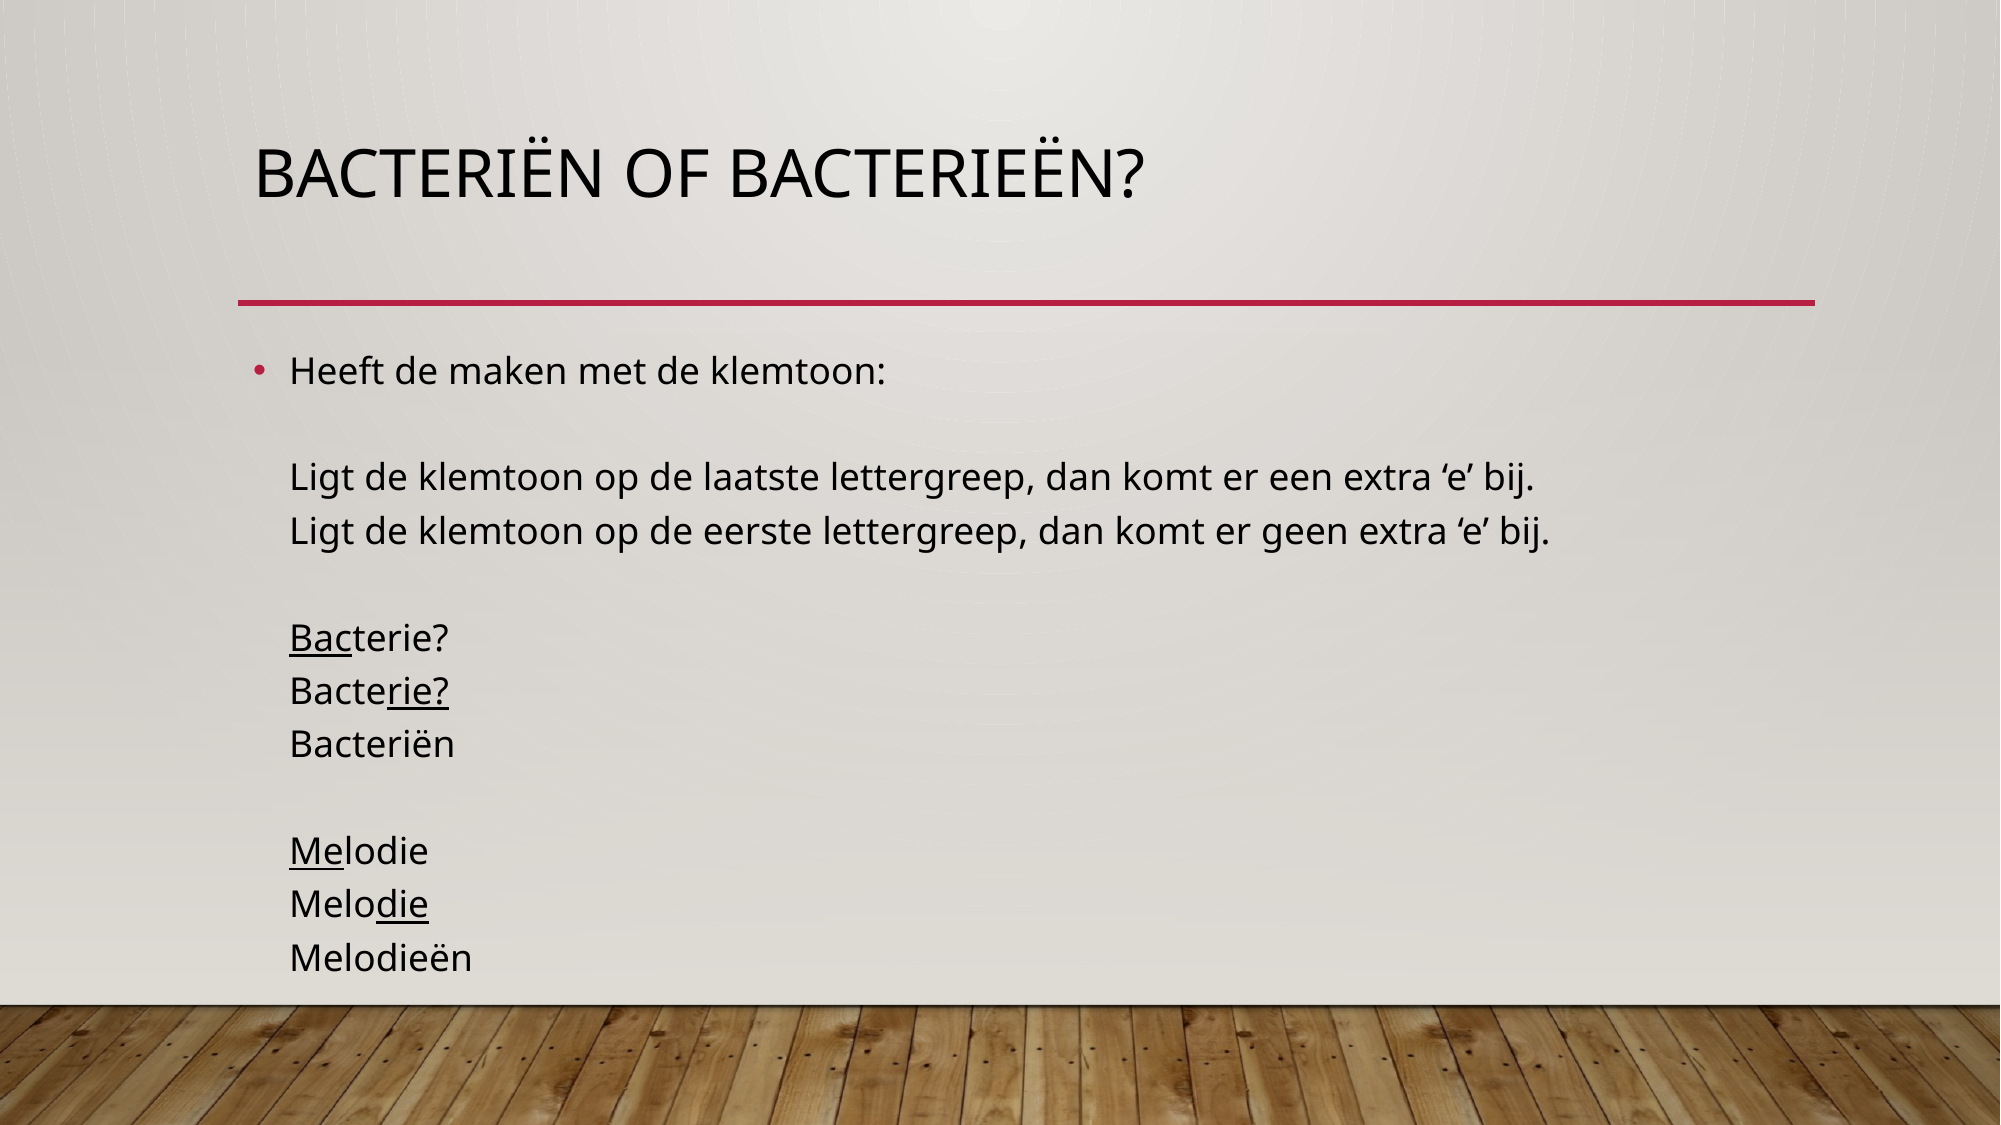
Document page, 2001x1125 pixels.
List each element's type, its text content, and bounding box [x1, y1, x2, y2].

title Bacteriën of Bacterieën? [238, 131, 1814, 305]
list Heeft de maken met de klemtoon: Ligt de klemtoon op de laatste lettergreep, dan komt er een extra ‘e’ bij. Ligt de klemtoon op de eerste lettergreep, dan komt er geen extra ‘e’ bij. Bacterie? Bacterie? Bacteriën Melodie Melodie Melodieën [238, 330, 1814, 993]
picture [0, 1005, 2000, 1125]
